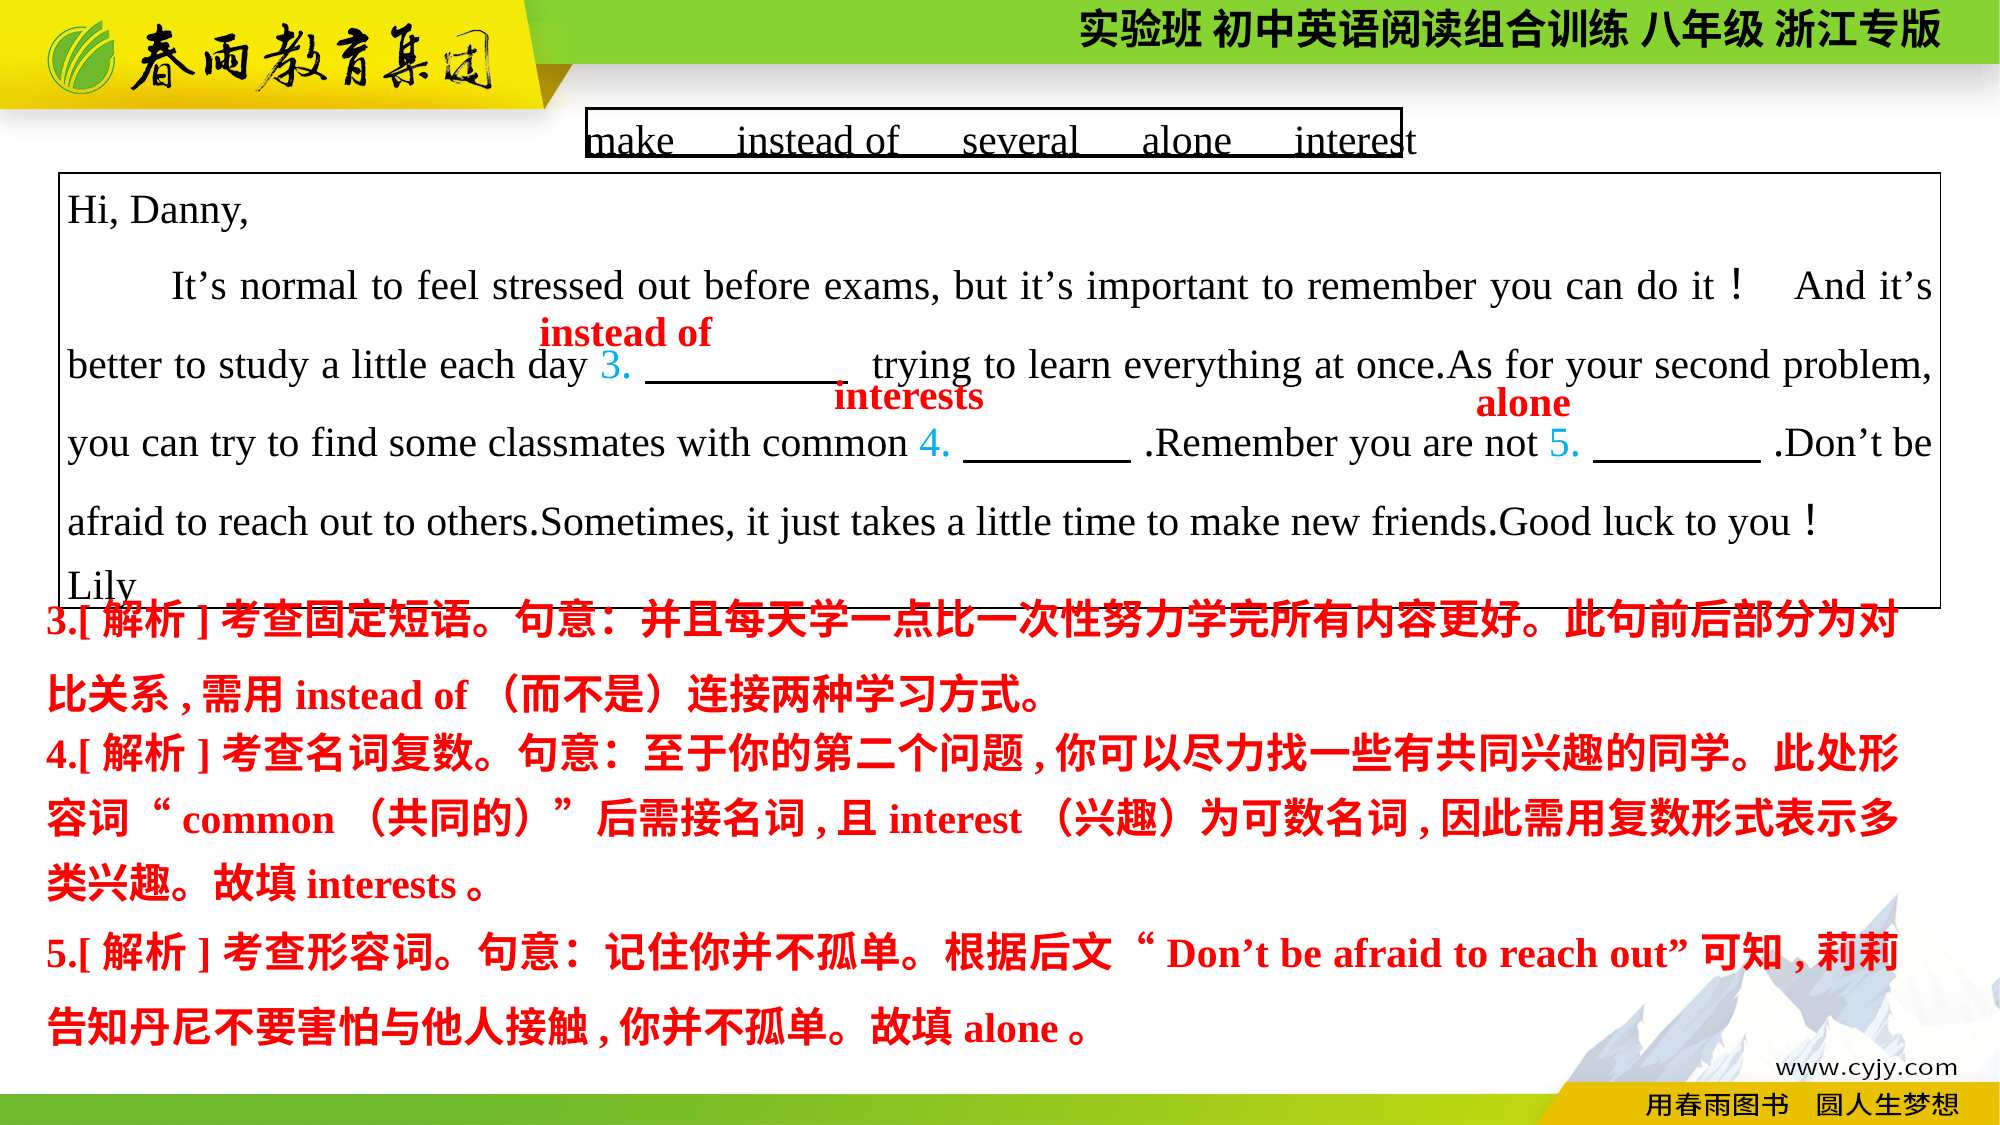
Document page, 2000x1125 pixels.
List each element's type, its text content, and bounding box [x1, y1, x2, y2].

list make instead of several alone interest [58, 90, 1943, 164]
text_box 4.[解析]考查名词复数。句意：至于你的第二个问题,你可以尽力找一些有共同兴趣的同学。此处形容词“common（共同的）”后需接名词,且interest（兴趣）为可数名词,因此需用复数形式表示多类兴趣。故填interests。 [31, 704, 1916, 893]
picture [0, 0, 2000, 1125]
text_box instead of [514, 297, 728, 363]
text_box 3.[解析]考查固定短语。句意：并且每天学一点比一次性努力学完所有内容更好。此句前后部分为对比关系,需用instead of（而不是）连接两种学习方式。 [31, 560, 1916, 704]
text_box [586, 108, 1402, 157]
text_box alone [1461, 366, 1586, 432]
text_box 5.[解析]考查形容词。句意：记住你并不孤单。根据后文“Don’t be afraid to reach out”可知,莉莉告知丹尼不要害怕与他人接触,你并不孤单。故填alone。 [31, 893, 1916, 1059]
text_box interests [819, 360, 1000, 426]
table_header Hi, Danny, It’s normal to feel stressed out before exams, but it’s important to remember you can do it！ And it’s better to study a little each day 3. trying to learn everything at once.As for your second problem, you can try to find some classmates with common 4. .Remember you are not 5. .Don’t be afraid to reach out to others.Sometimes, it just takes a little time to make new friends.Good luck to you！ Lily [60, 174, 1940, 607]
